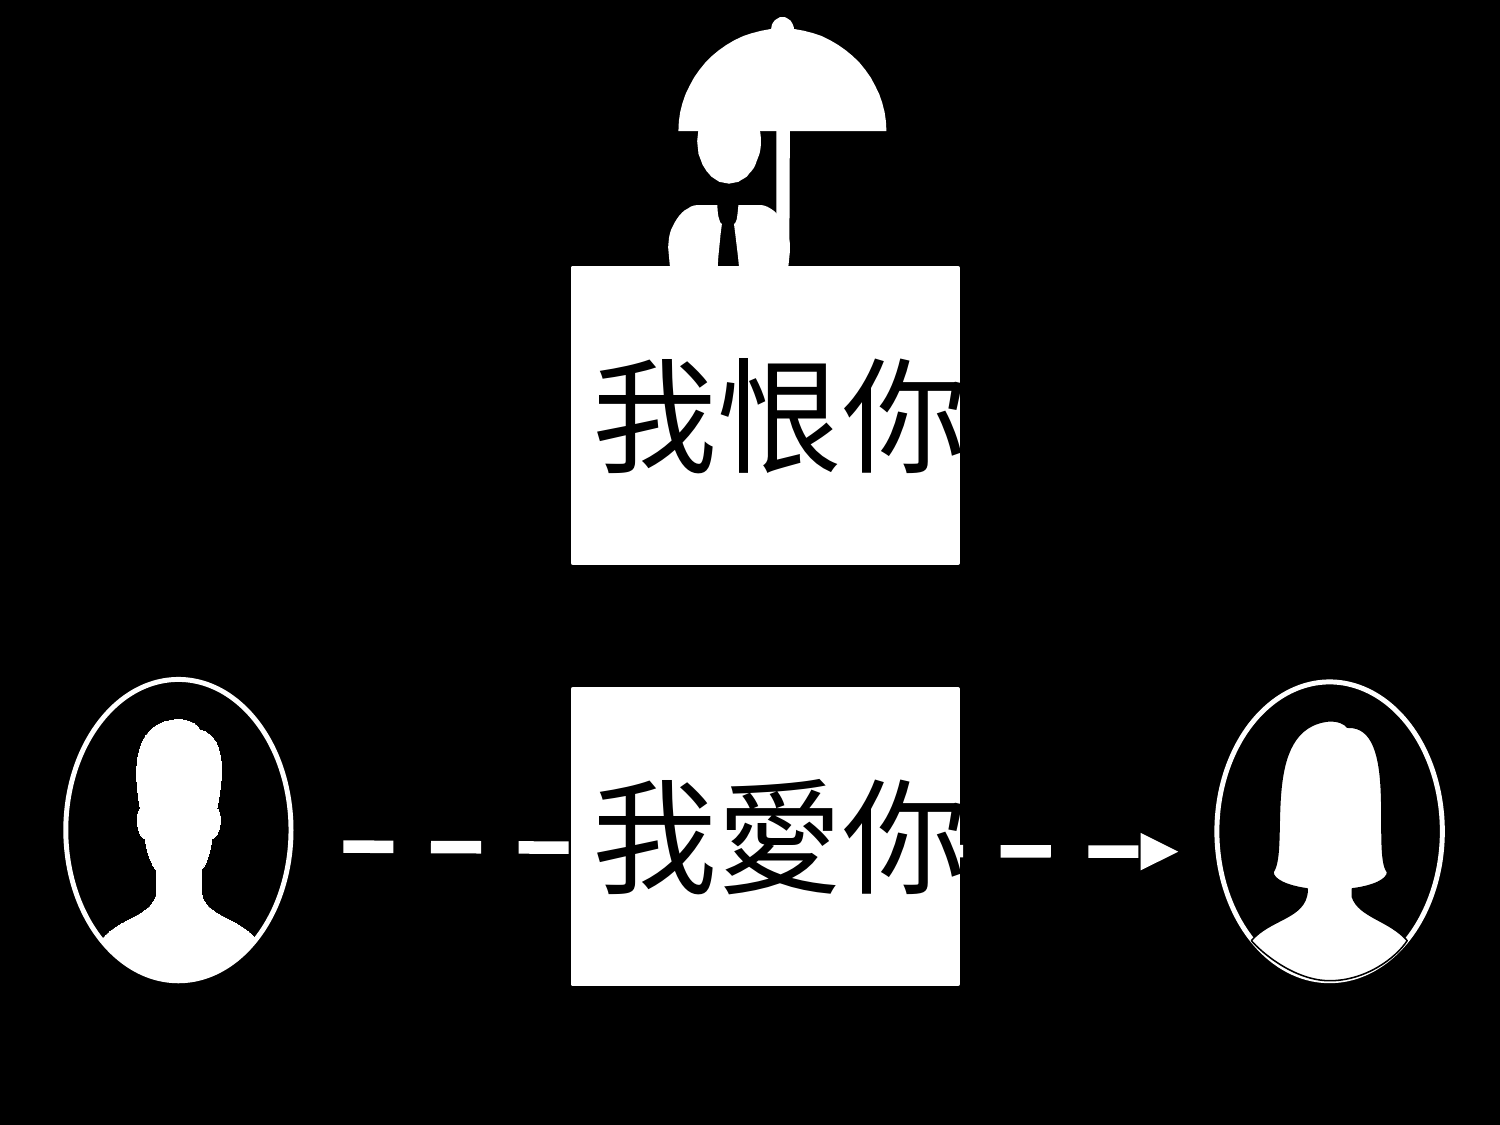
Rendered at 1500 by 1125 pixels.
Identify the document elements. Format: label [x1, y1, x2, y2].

text_box [667, 16, 887, 266]
text_box [65, 679, 292, 981]
text_box [558, 267, 1002, 564]
text_box [1216, 681, 1443, 981]
text_box [558, 688, 1002, 985]
